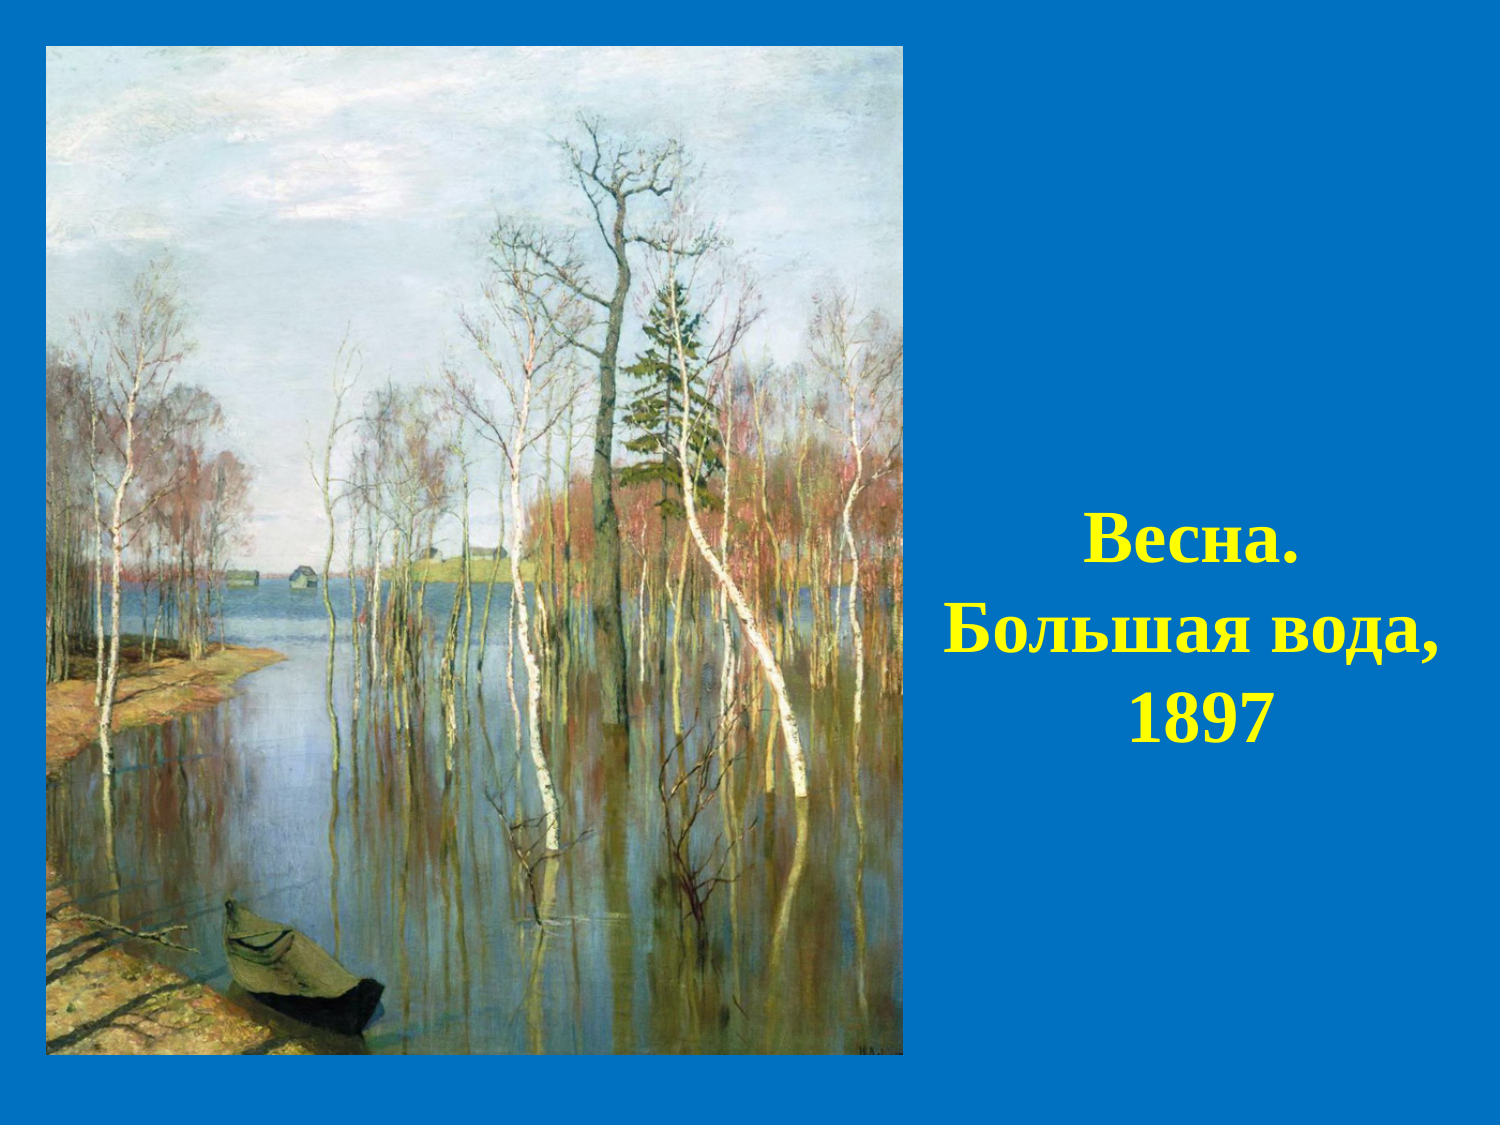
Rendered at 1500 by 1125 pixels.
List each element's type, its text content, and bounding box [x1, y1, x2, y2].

text_box Весна. Большая вода, 1897 [925, 480, 1477, 811]
picture [46, 46, 903, 1055]
